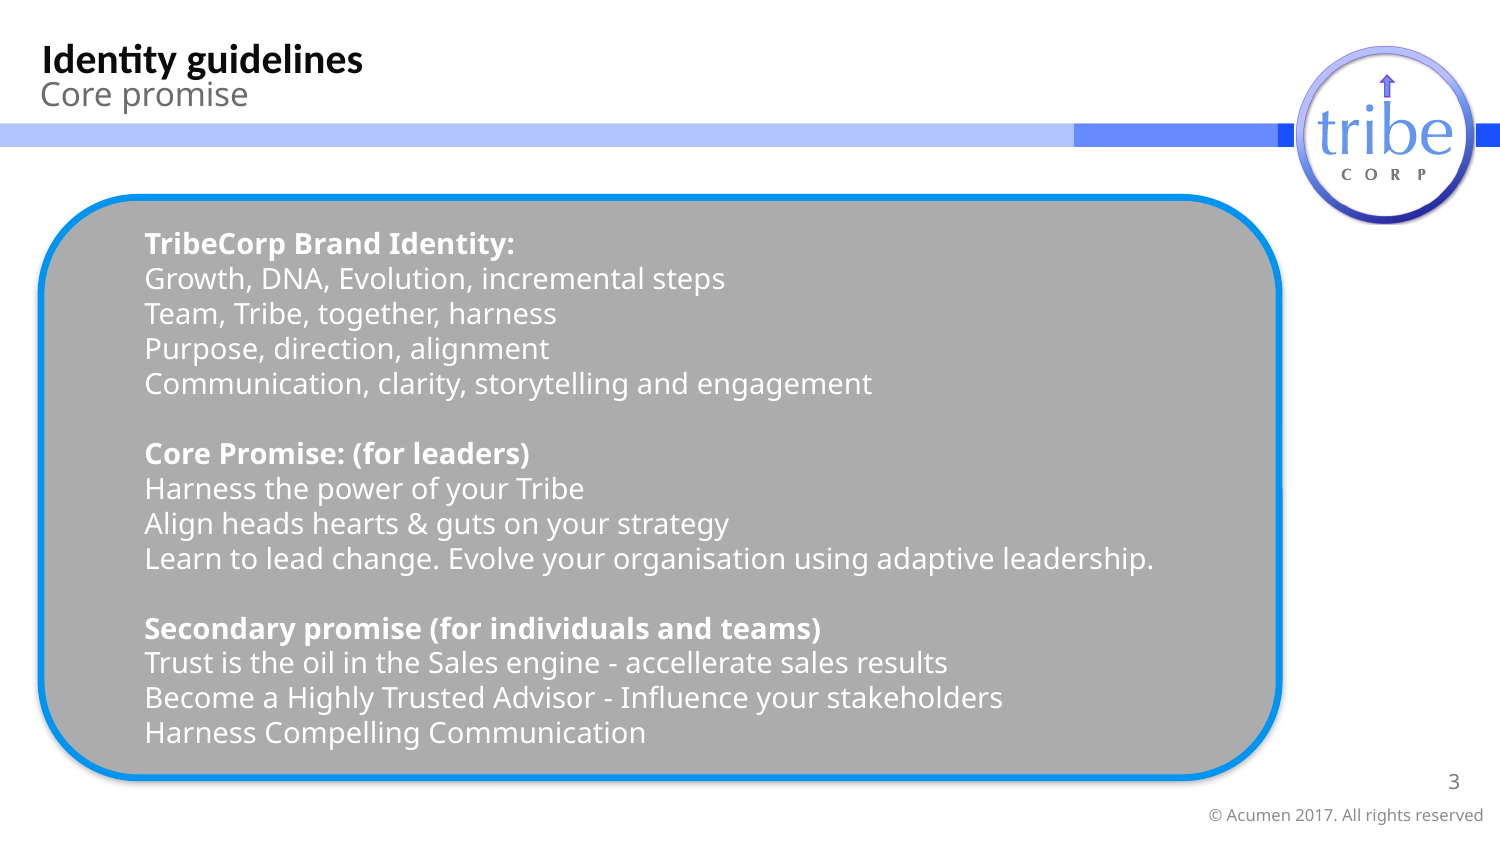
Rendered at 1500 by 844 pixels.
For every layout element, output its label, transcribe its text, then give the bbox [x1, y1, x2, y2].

title Core promise [40, 79, 1177, 116]
text_box TribeCorp Brand Identity: Growth, DNA, Evolution, incremental steps Team, Tribe, together, harness Purpose, direction, alignment Communication, clarity, storytelling and engagement Core Promise: (for leaders) Harness the power of your Tribe Align heads hearts & guts on your strategy Learn to lead change. Evolve your organisation using adaptive leadership. Secondary promise (for individuals and teams) Trust is the oil in the Sales engine - accellerate sales results Become a Highly Trusted Advisor - Influence your stakeholders Harness Compelling Communication [40, 196, 1280, 779]
picture [1294, 45, 1476, 225]
list Identity guidelines [41, 33, 1179, 81]
